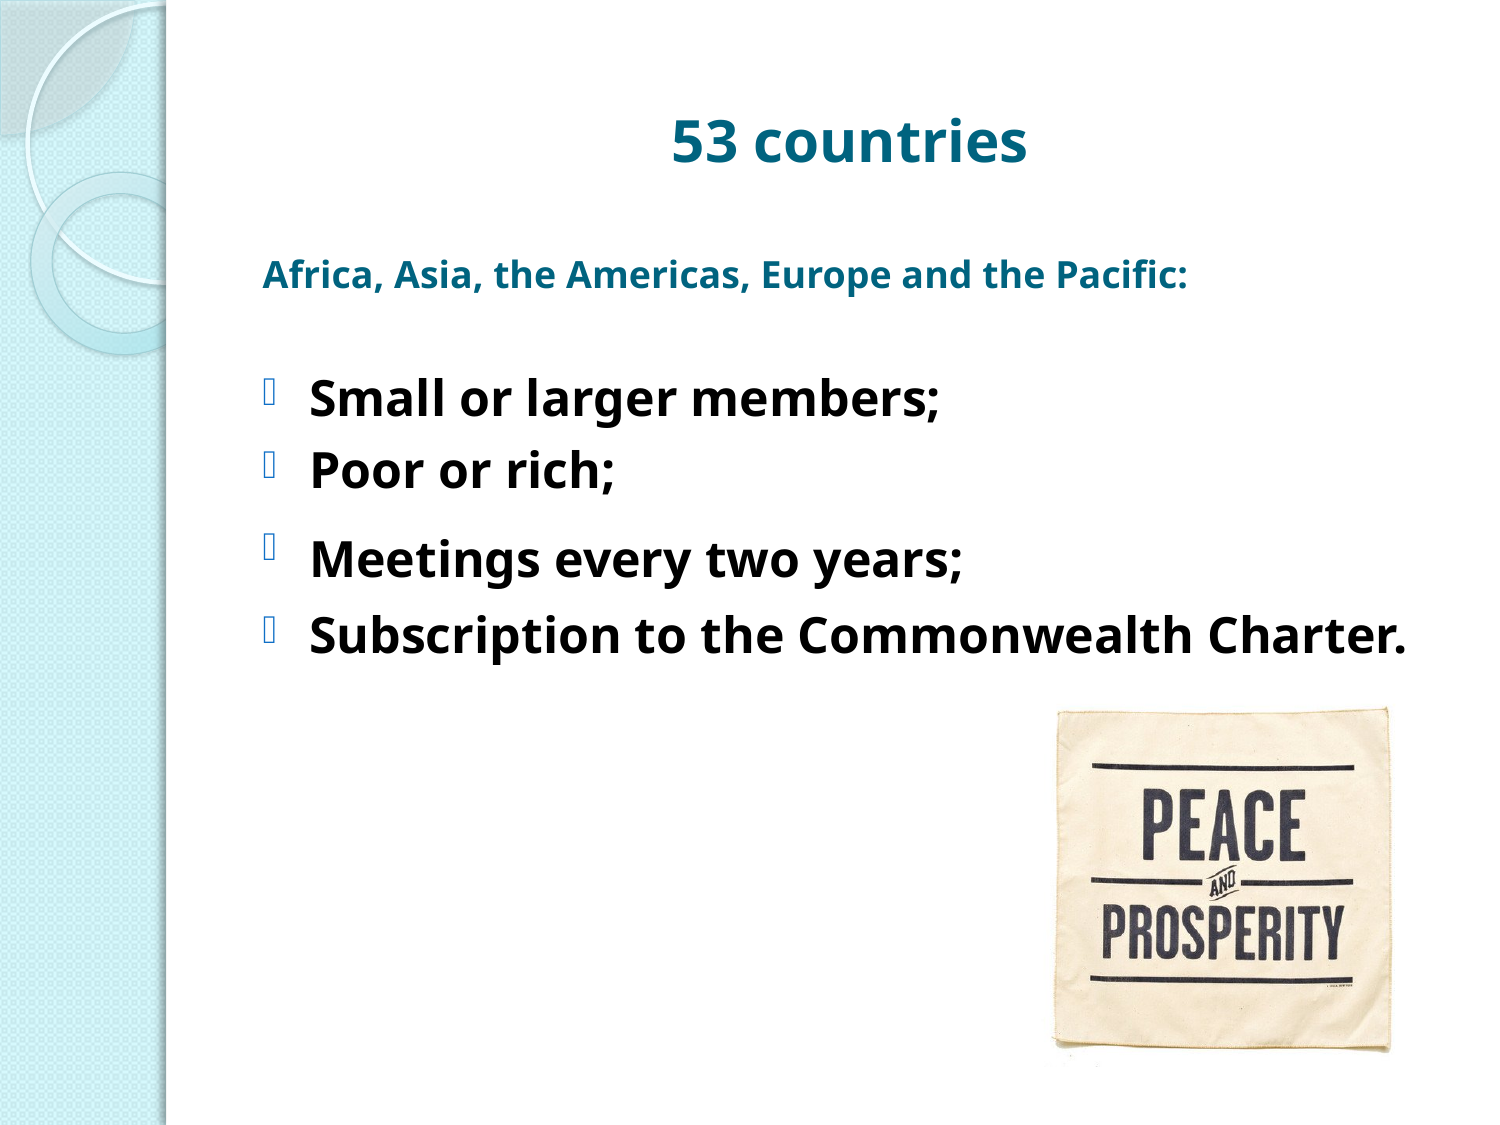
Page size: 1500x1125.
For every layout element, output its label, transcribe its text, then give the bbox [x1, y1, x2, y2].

list Africa, Asia, the Americas, Europe and the Pacific: Small or larger members; Poor or rich; Meetings every two years; Subscription to the Commonwealth Charter. [234, 243, 1465, 1081]
footer [937, 1034, 1413, 1113]
picture [1030, 691, 1407, 1067]
title 53 countries [235, 45, 1466, 233]
